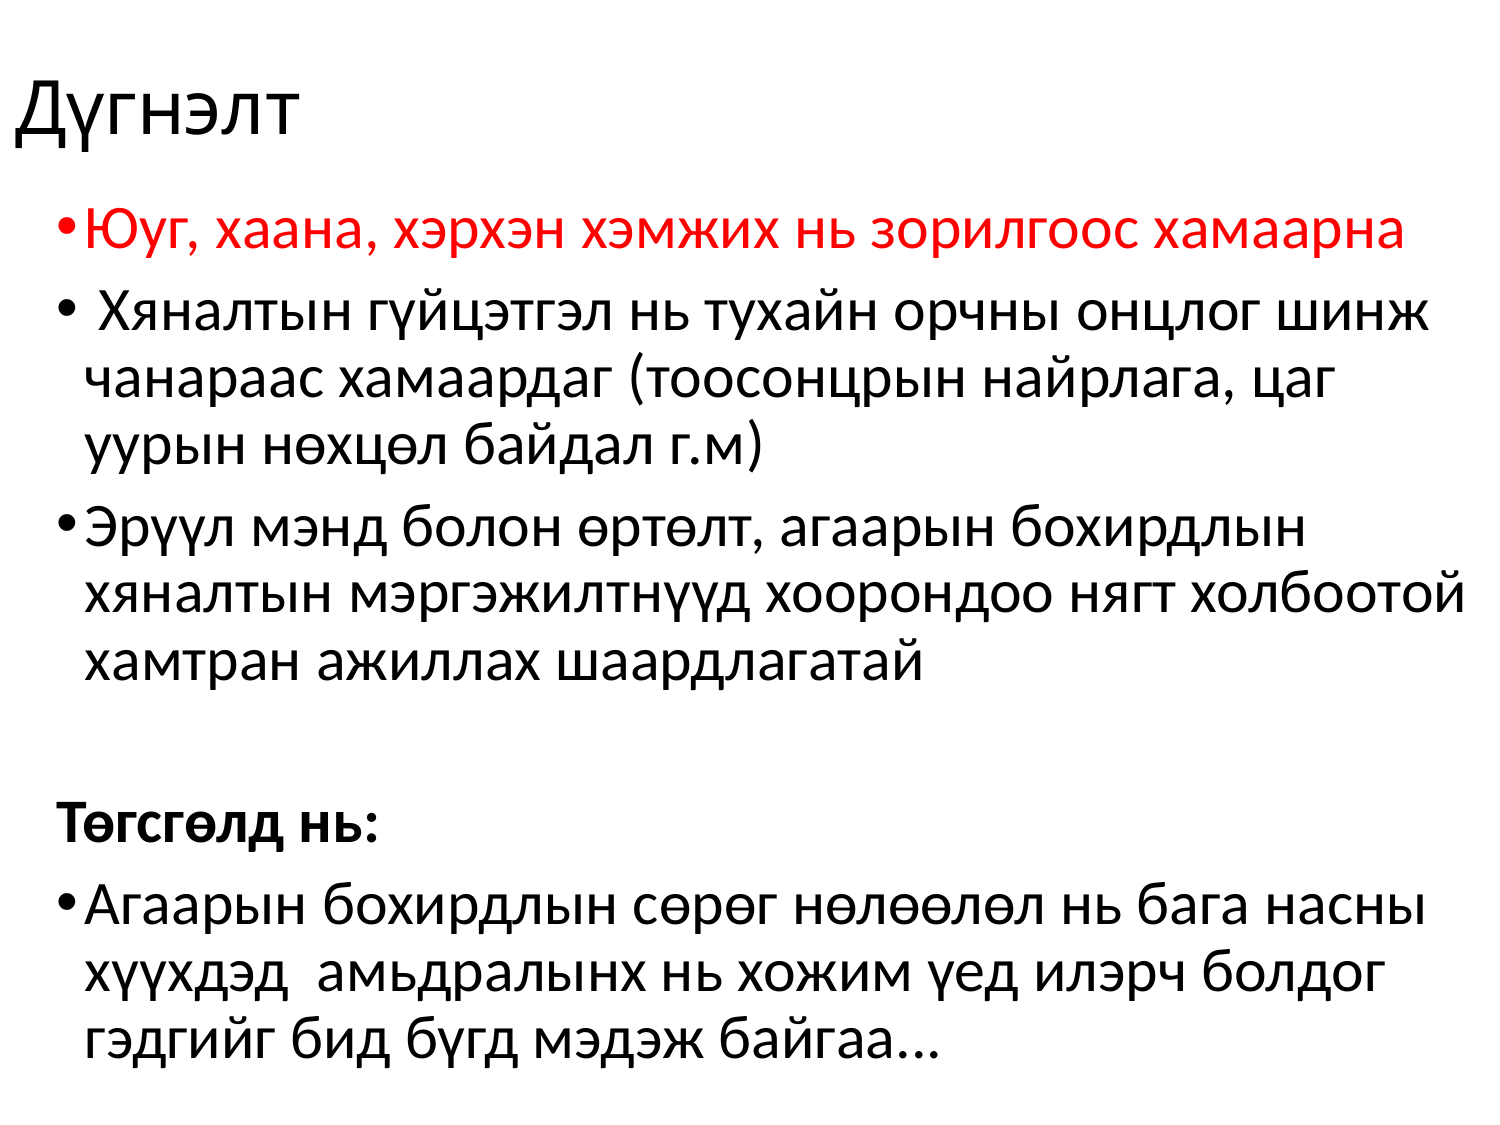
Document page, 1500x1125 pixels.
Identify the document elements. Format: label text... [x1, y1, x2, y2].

list Юуг, хаана, хэрхэн хэмжих нь зорилгоос хамаарна Хяналтын гүйцэтгэл нь тухайн орчны онцлог шинж чанараас хамаардаг (тоосонцрын найрлага, цаг уурын нөхцөл байдал г.м) Эрүүл мэнд болон өртөлт, агаарын бохирдлын хяналтын мэргэжилтнүүд хоорондоо нягт холбоотой хамтран ажиллах шаардлагатай Төгсгөлд нь: Агаарын бохирдлын сөрөг нөлөөлөл нь бага насны хүүхдэд амьдралынх нь хожим үед илэрч болдог гэдгийг бид бүгд мэдэж байгаа... [41, 187, 1500, 1093]
title Дүгнэлт [0, 48, 1500, 173]
